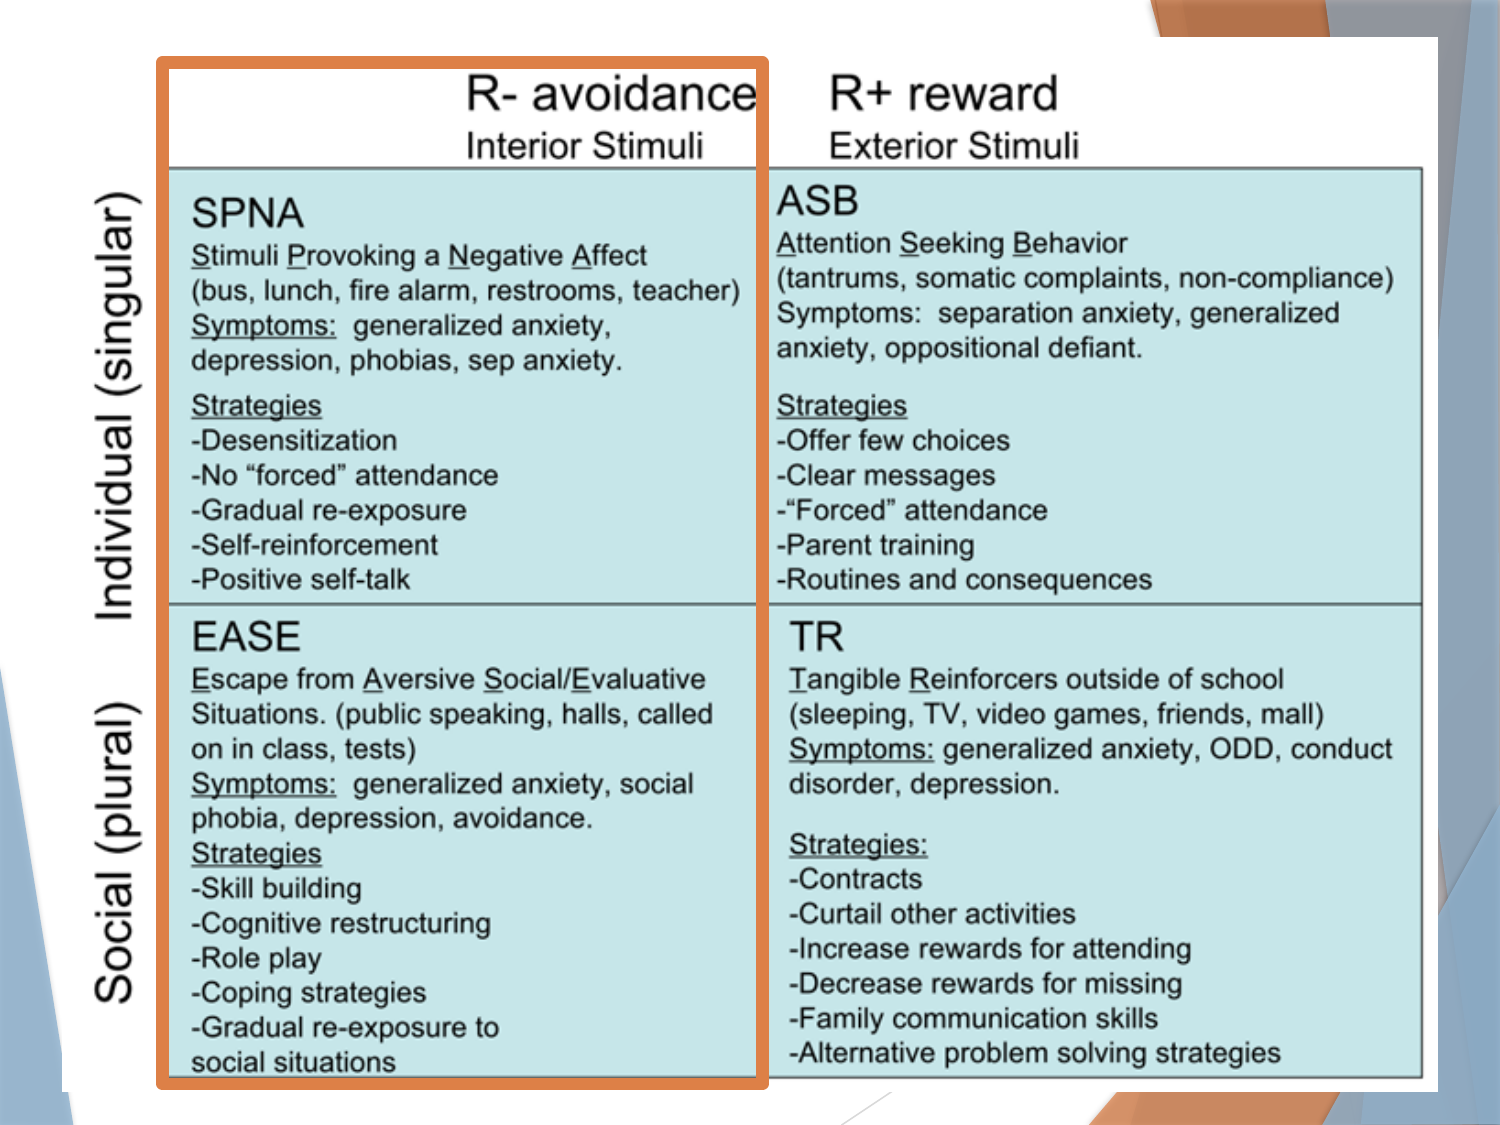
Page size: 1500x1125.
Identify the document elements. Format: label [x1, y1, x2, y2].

text_box [61, 36, 1438, 1093]
